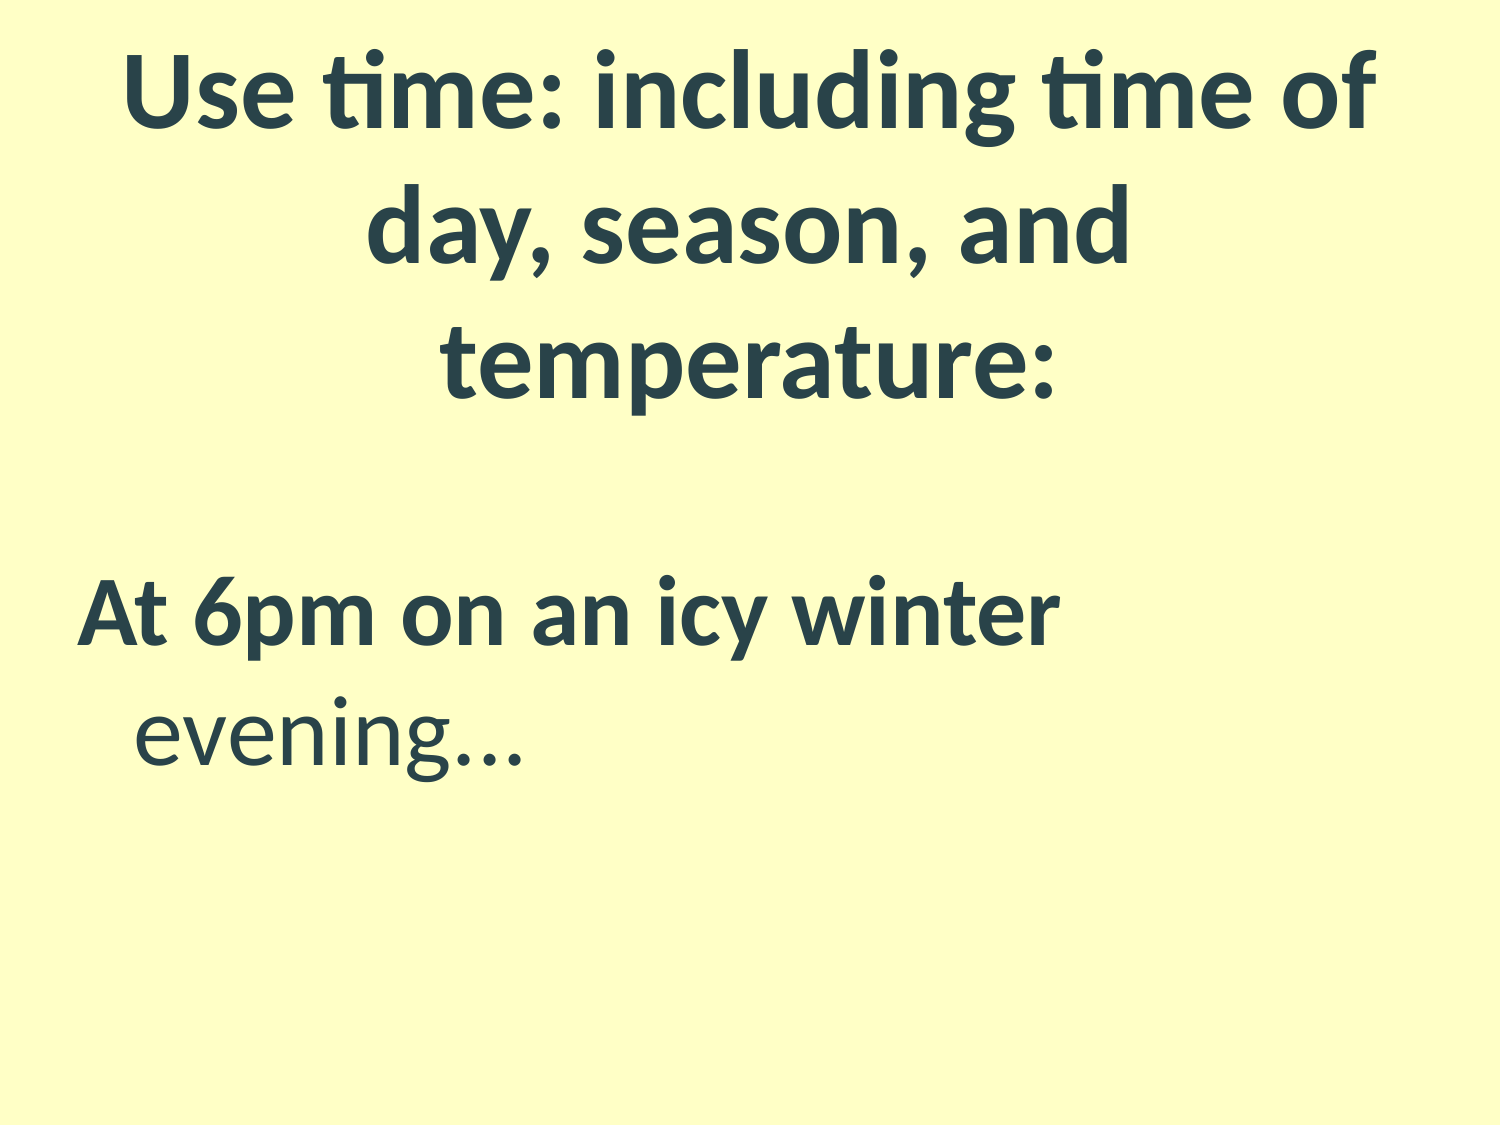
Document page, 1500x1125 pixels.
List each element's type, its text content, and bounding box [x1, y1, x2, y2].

title Use time: including time of day, season, and temperature: [75, 99, 1425, 338]
list At 6pm on an icy winter evening... [62, 537, 1413, 1125]
